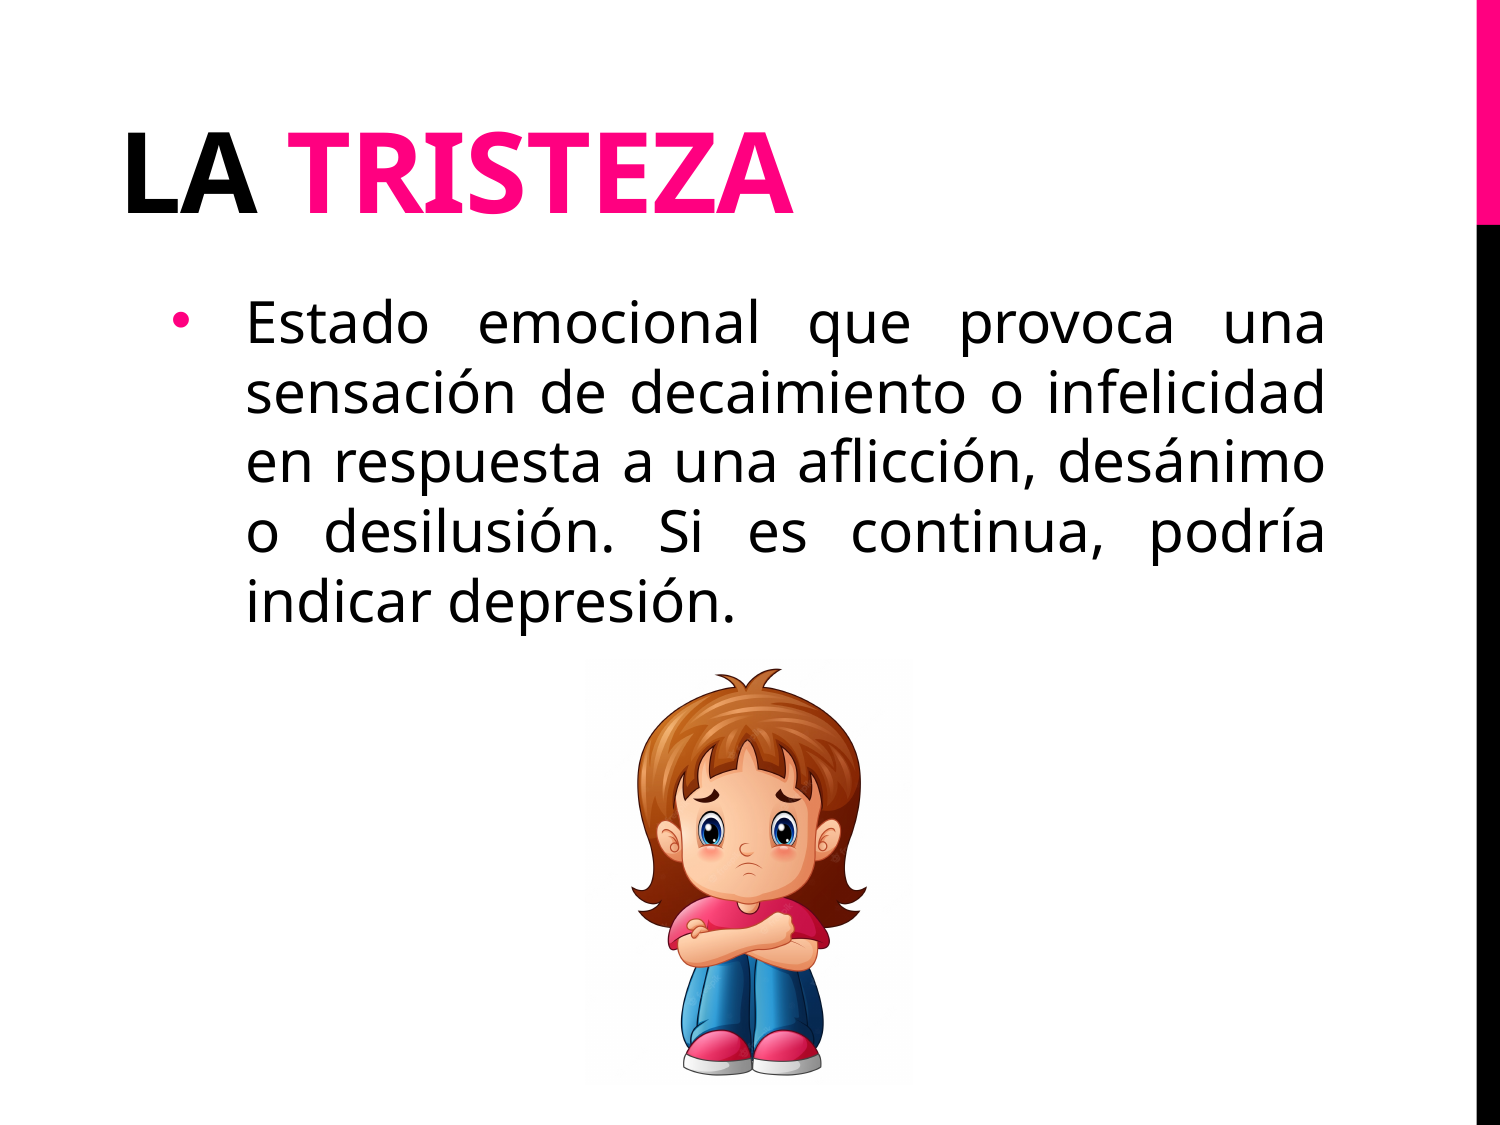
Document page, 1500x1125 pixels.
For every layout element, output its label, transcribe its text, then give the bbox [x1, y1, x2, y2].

title la tristeza [103, 26, 1397, 244]
picture [584, 658, 913, 1085]
list Estado emocional que provoca una sensación de decaimiento o infelicidad en respuesta a una aflicción, desánimo o desilusión. Si es continua, podría indicar depresión. [155, 277, 1343, 821]
